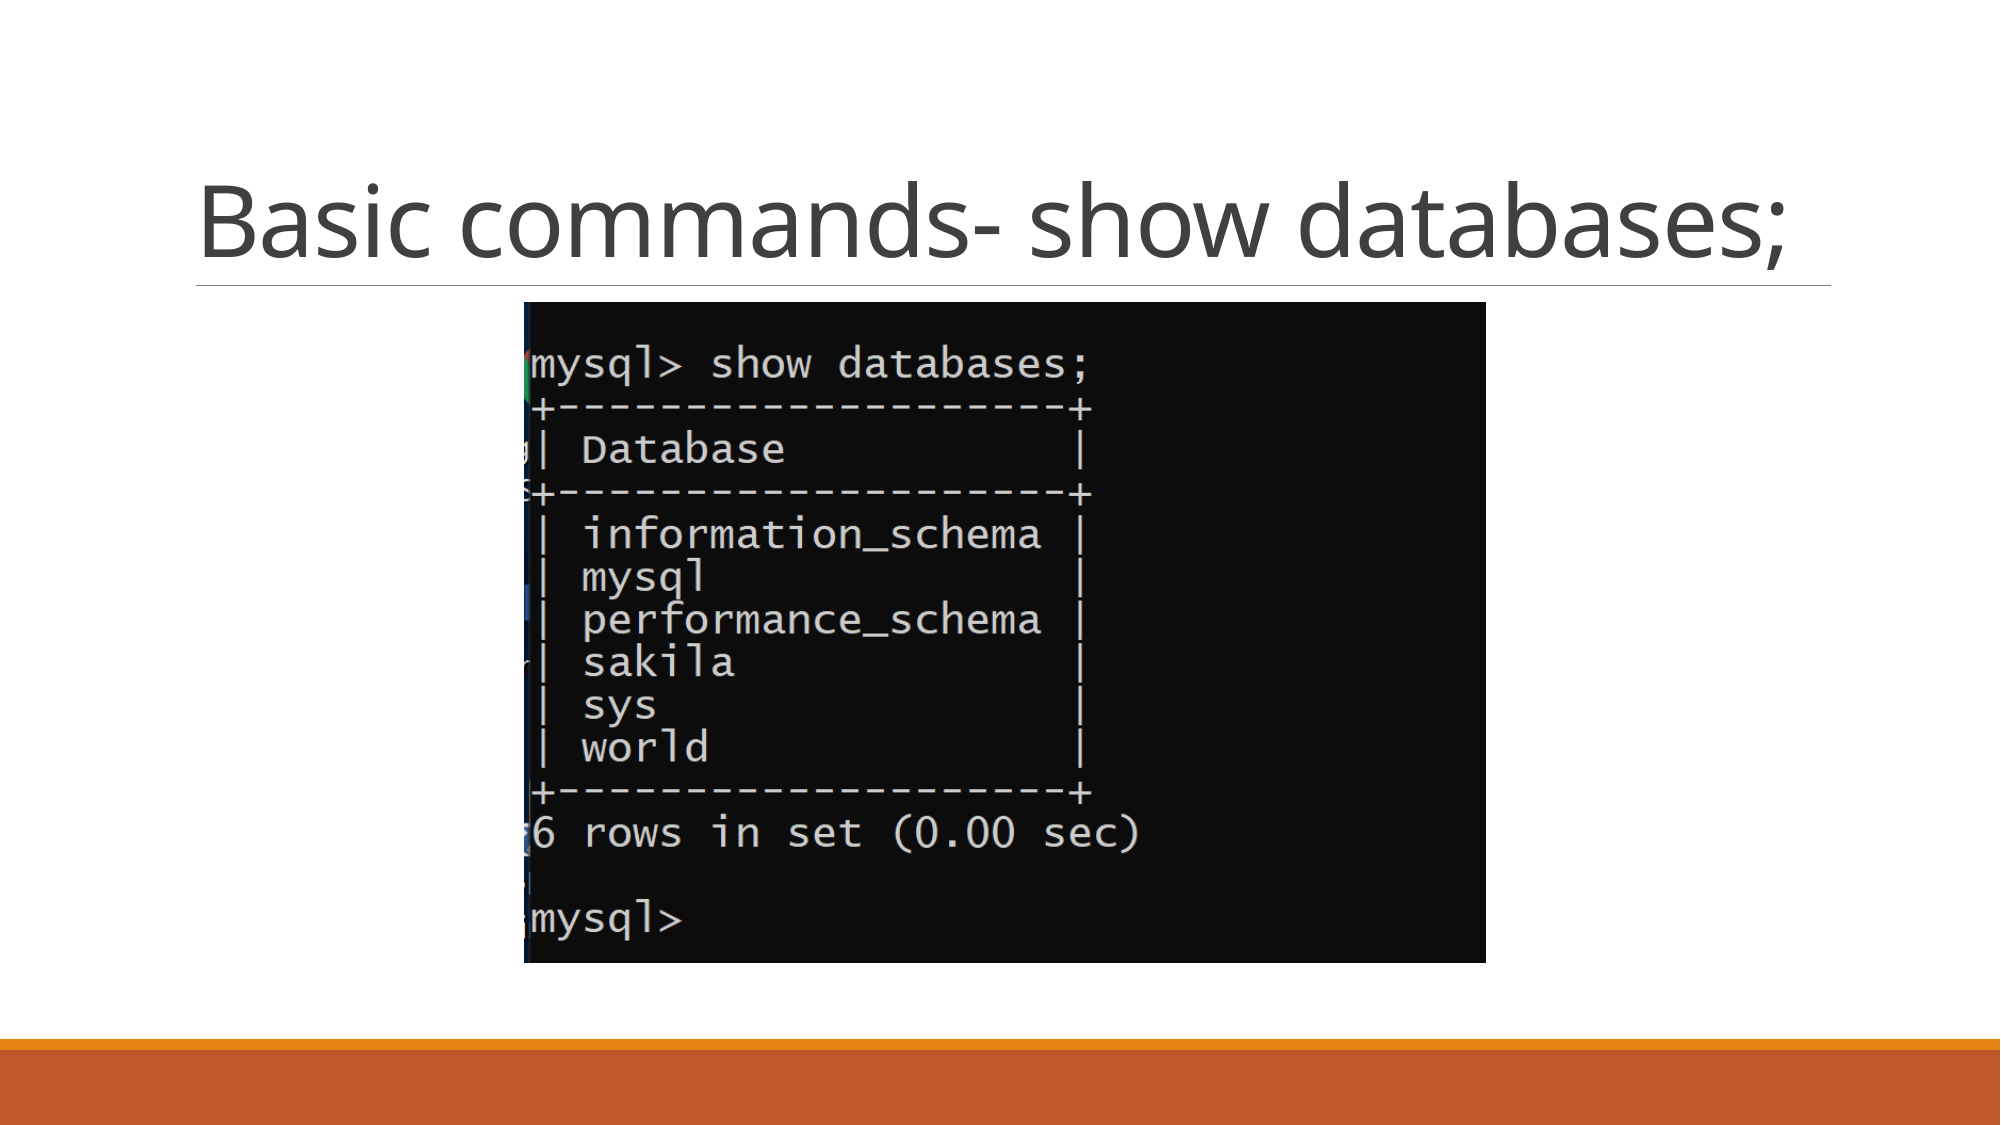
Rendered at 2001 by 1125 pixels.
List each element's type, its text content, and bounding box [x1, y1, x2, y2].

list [523, 302, 1487, 964]
title Basic commands- show databases; [180, 47, 1830, 285]
